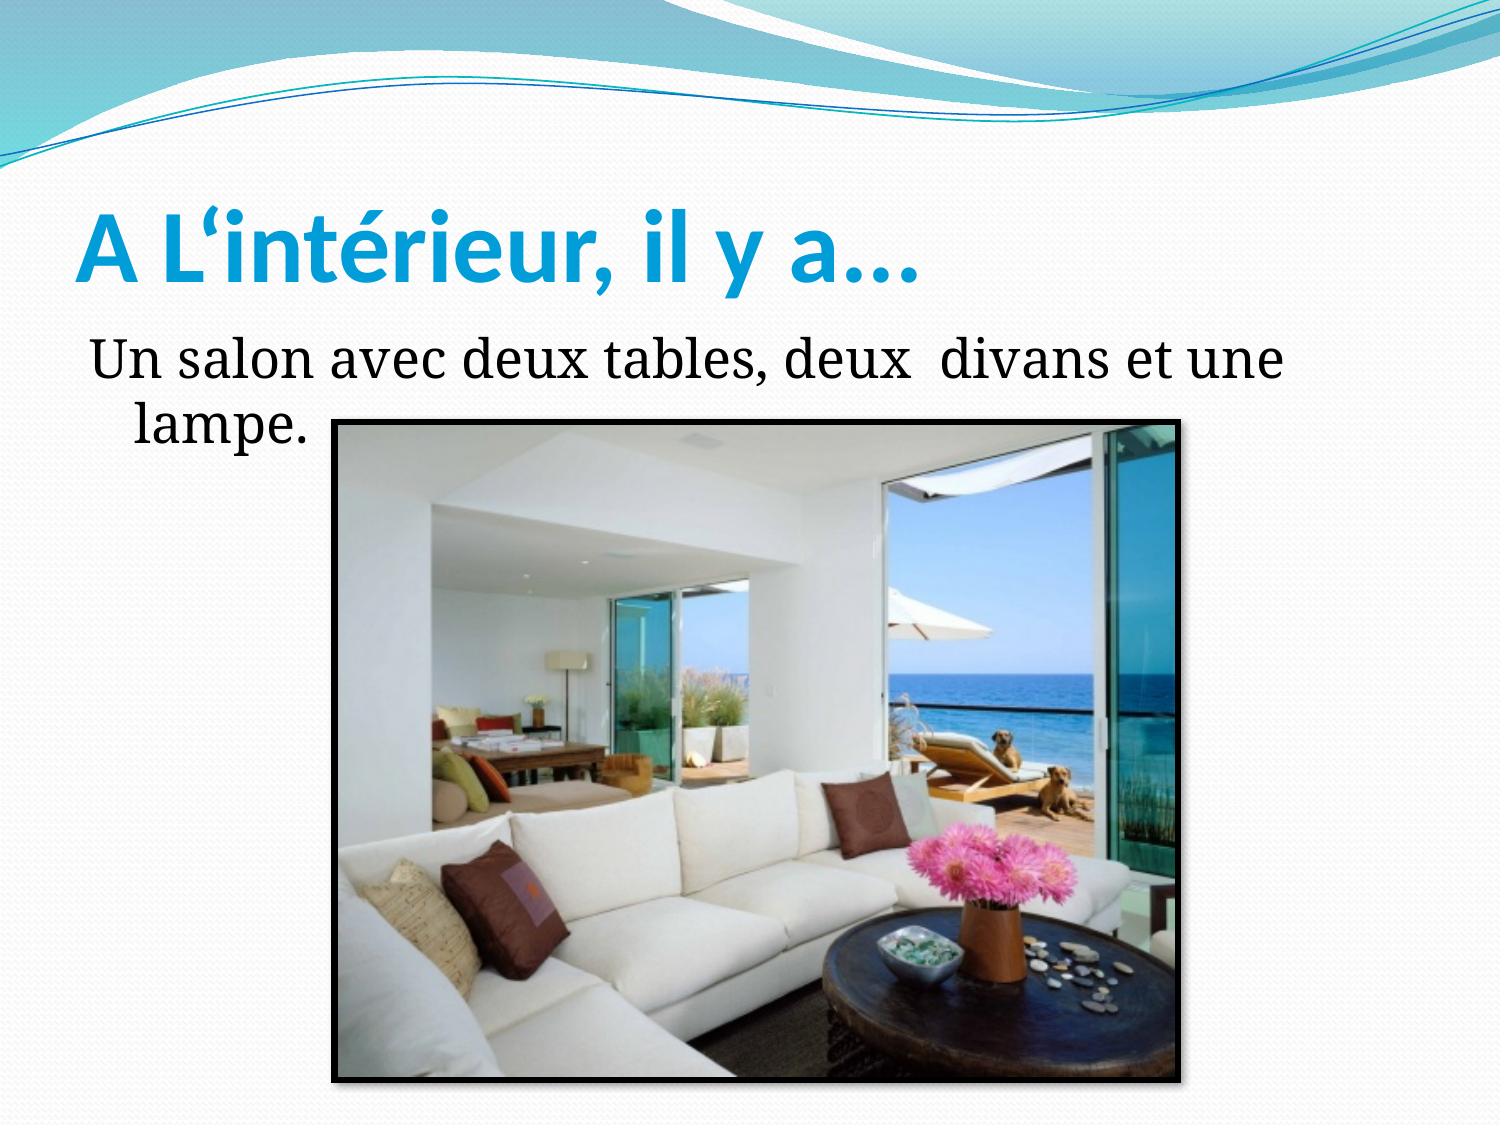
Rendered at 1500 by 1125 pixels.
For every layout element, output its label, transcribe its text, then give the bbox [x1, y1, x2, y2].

title A L‘intérieur, il y a... [75, 115, 1425, 303]
list Un salon avec deux tables, deux divans et une lampe. [75, 317, 1425, 1038]
picture [337, 424, 1176, 1077]
